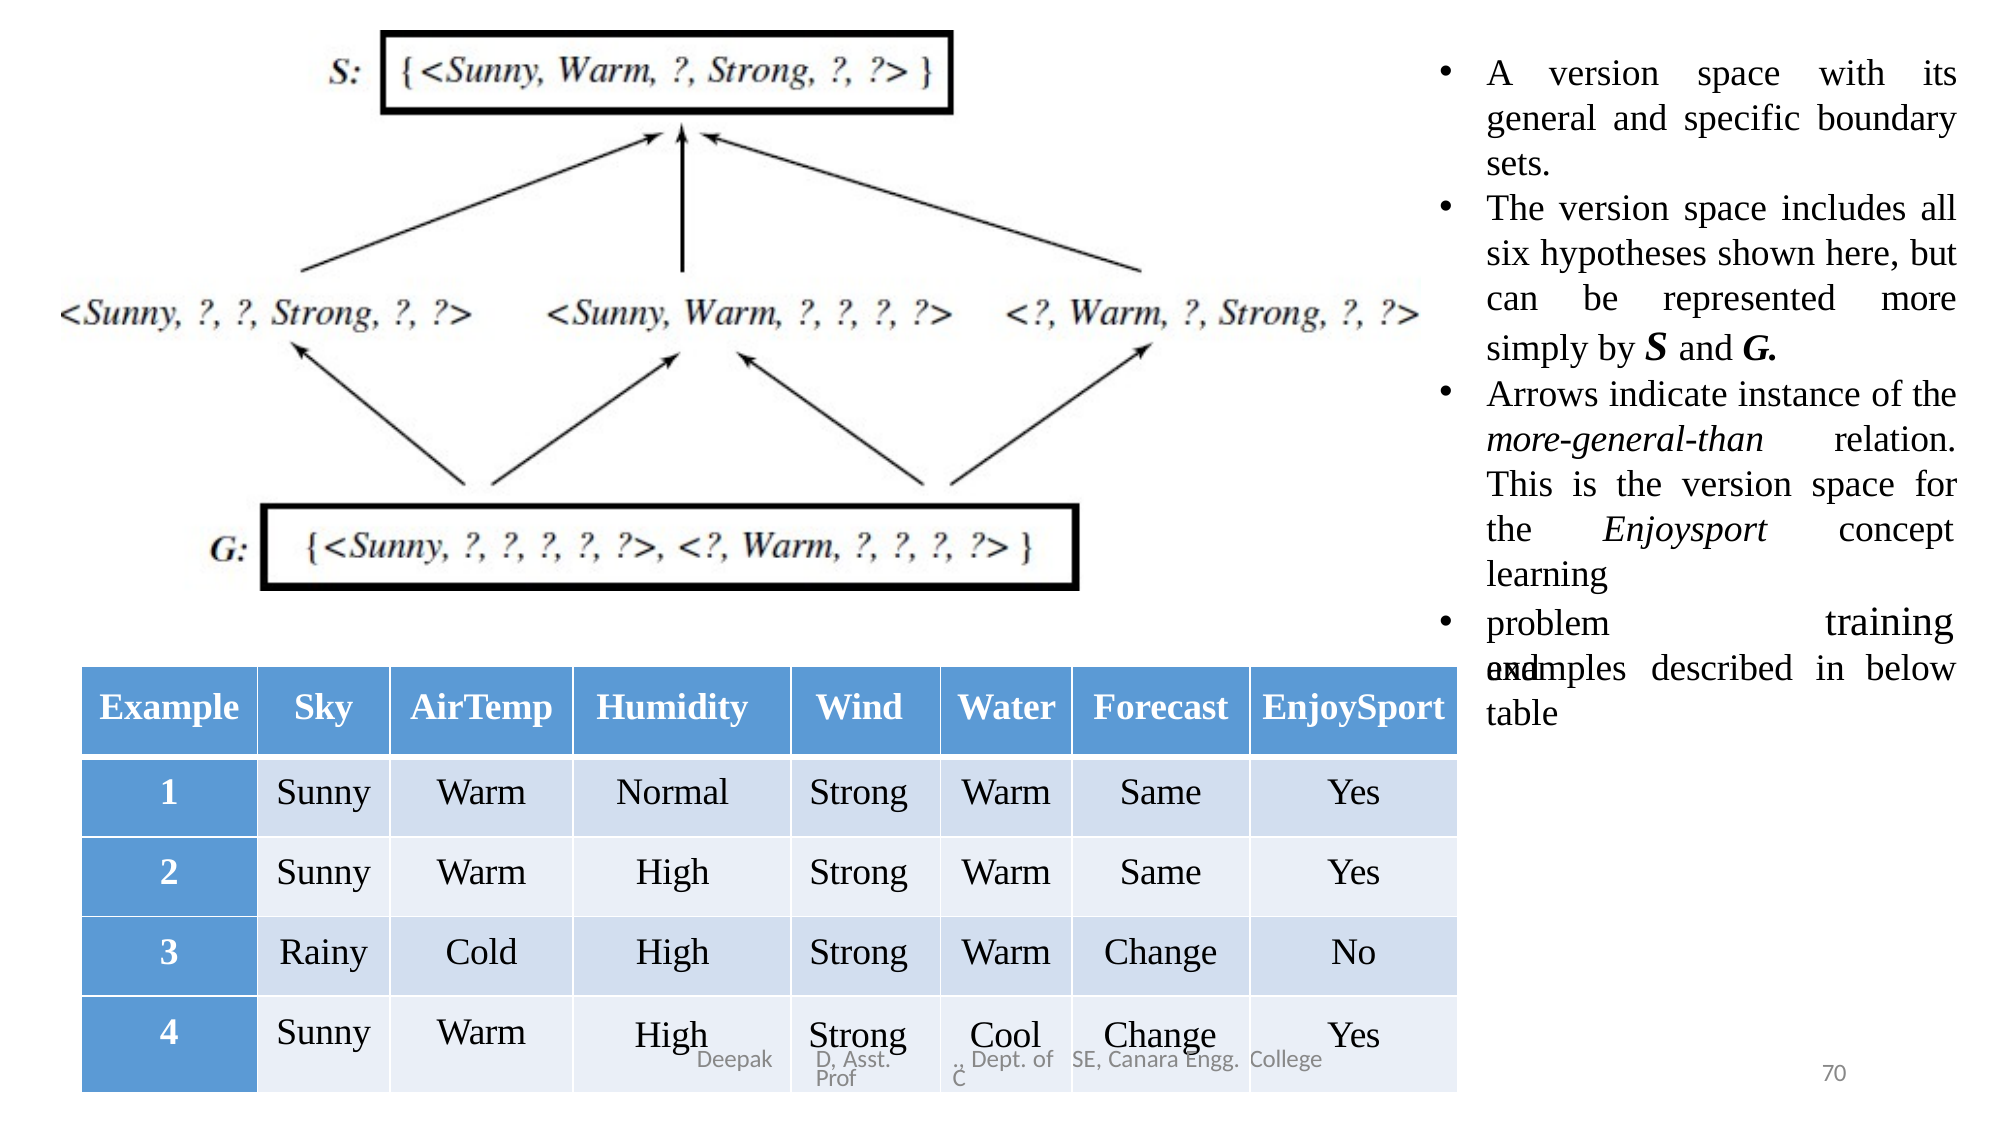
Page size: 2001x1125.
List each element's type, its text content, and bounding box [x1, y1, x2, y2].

table_cell Warm [941, 917, 1071, 995]
table_header Humidity [574, 667, 790, 754]
text_box examples described in below table [1484, 641, 1958, 733]
table_cell Warm [941, 760, 1071, 836]
text_box training [1823, 591, 1958, 641]
table_cell Same [1073, 760, 1249, 836]
table_cell Yes College [1251, 997, 1457, 1092]
slide_number 70 [1815, 1060, 1856, 1125]
table_cell Rainy [258, 917, 389, 995]
table_cell Sunny [258, 997, 389, 1092]
table_cell High [574, 917, 790, 995]
table_cell 2 [82, 838, 257, 916]
table_cell Strong D, Asst. Prof [792, 997, 940, 1092]
table_header Sky [258, 667, 389, 754]
table_cell High [574, 838, 790, 916]
table_cell Warm [941, 838, 1071, 916]
table_cell Sunny [258, 760, 389, 836]
table_header Water [941, 667, 1071, 754]
table_cell Warm [391, 997, 572, 1092]
table_header Forecast [1073, 667, 1249, 754]
table_cell 4 [82, 997, 257, 1092]
picture [61, 30, 1421, 591]
table_cell Change [1073, 917, 1249, 995]
table_cell High Deepak [574, 997, 790, 1092]
table_cell Cold [391, 917, 572, 995]
text_box A version space with its general and specific boundary sets. The version space includes all six hypotheses shown here, but can be represented more simply by S and G. Arrows indicate instance of the more-general-than relation. This is the version space for the Enjoysport concept [1437, 46, 1958, 549]
text_box learning problem and [1437, 542, 1748, 688]
table_cell 1 [82, 760, 257, 836]
table_header Example [82, 667, 257, 754]
table_cell Same [1073, 838, 1249, 916]
table_header AirTemp [391, 667, 572, 754]
table_cell 3 [82, 917, 257, 995]
table_cell Yes [1251, 760, 1457, 836]
table_cell Normal [574, 760, 790, 836]
table_cell No [1251, 917, 1457, 995]
table_cell Strong [792, 760, 940, 836]
table_cell Strong [792, 917, 940, 995]
table_cell Strong [792, 838, 940, 916]
table_header EnjoySport [1251, 667, 1457, 754]
table_cell Warm [391, 760, 572, 836]
table_cell Sunny [258, 838, 389, 916]
table_cell Yes [1251, 838, 1457, 916]
table_cell Change SE, Canara Engg. [1073, 997, 1249, 1092]
table_cell Cool ., Dept. of C [941, 997, 1071, 1092]
table_cell Warm [391, 838, 572, 916]
table_header Wind [792, 667, 940, 754]
